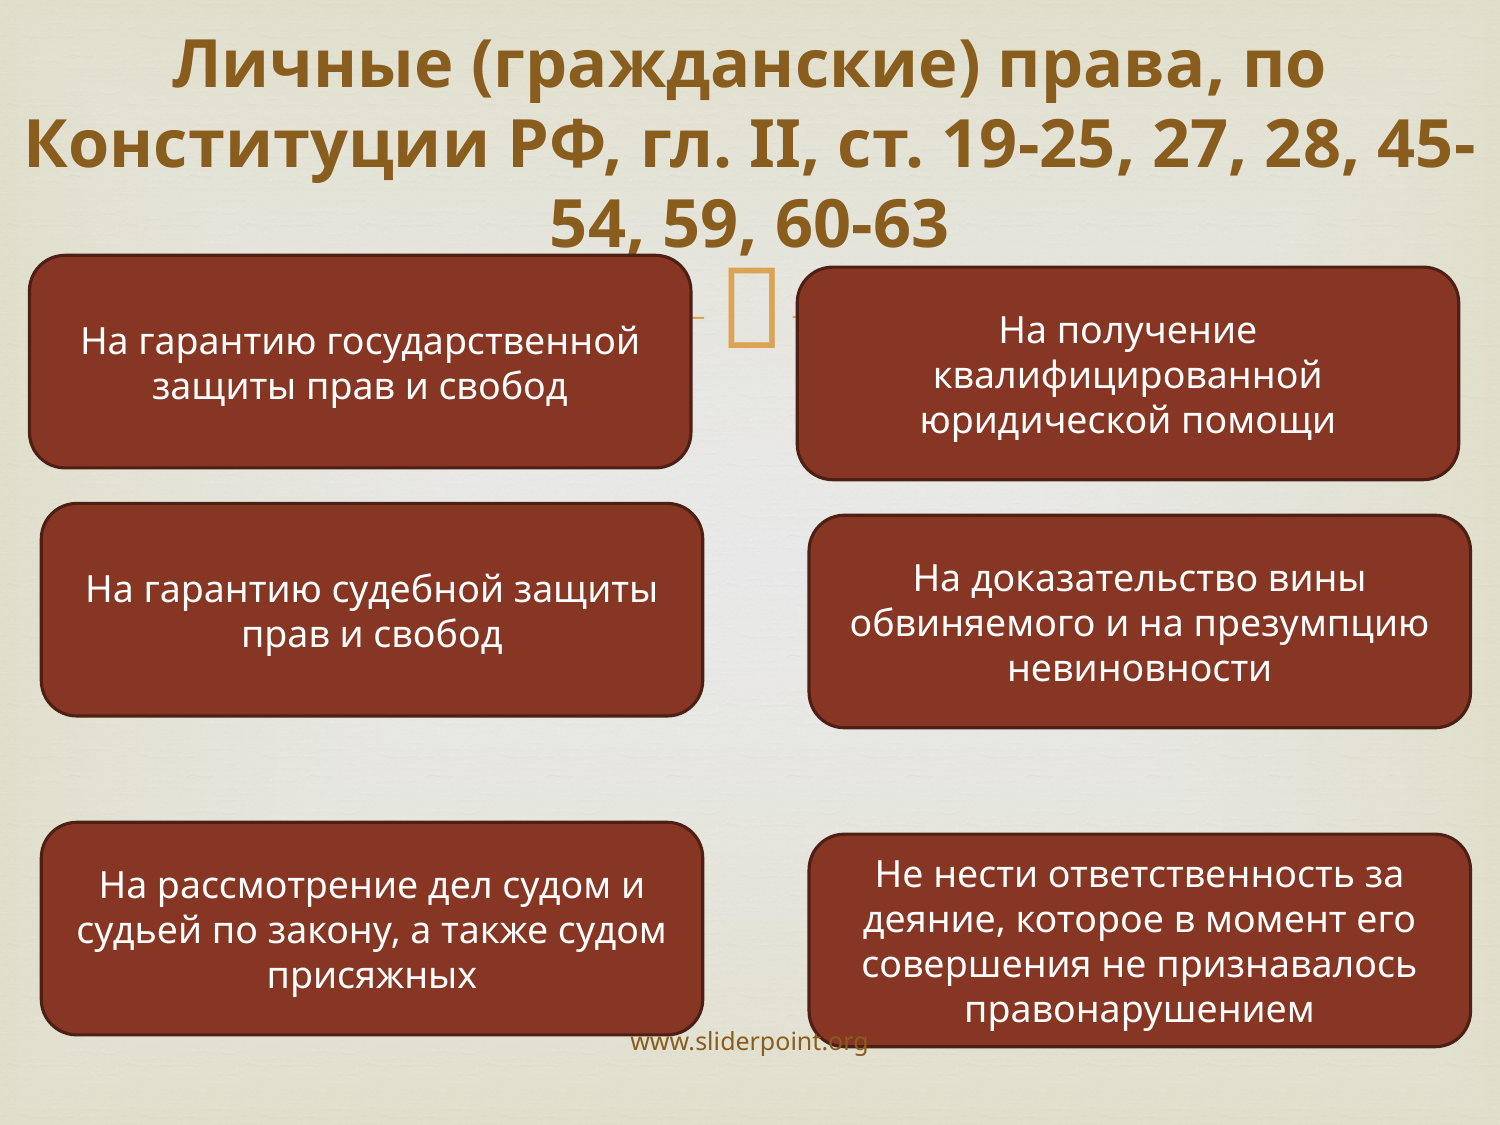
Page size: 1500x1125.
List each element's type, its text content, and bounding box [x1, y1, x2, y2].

text_box На доказательство вины обвиняемого и на презумпцию невиновности [807, 513, 1473, 730]
text_box На рассмотрение дел судом и судьей по закону, а также судом присяжных [39, 820, 705, 1037]
text_box На гарантию судебной защиты прав и свобод [39, 501, 705, 718]
text_box Не нести ответственность за деяние, которое в момент его совершения не признавалось правонарушением [807, 832, 1473, 1049]
text_box На гарантию государственной защиты прав и свобод [27, 253, 693, 470]
footer www.sliderpoint.org [512, 1010, 988, 1071]
title Личные (гражданские) права, по Конституции РФ, гл. II, ст. 19-25, 27, 28, 45-54, 59, 60-63 [0, 54, 1500, 228]
text_box На получение квалифицированной юридической помощи [795, 265, 1461, 482]
